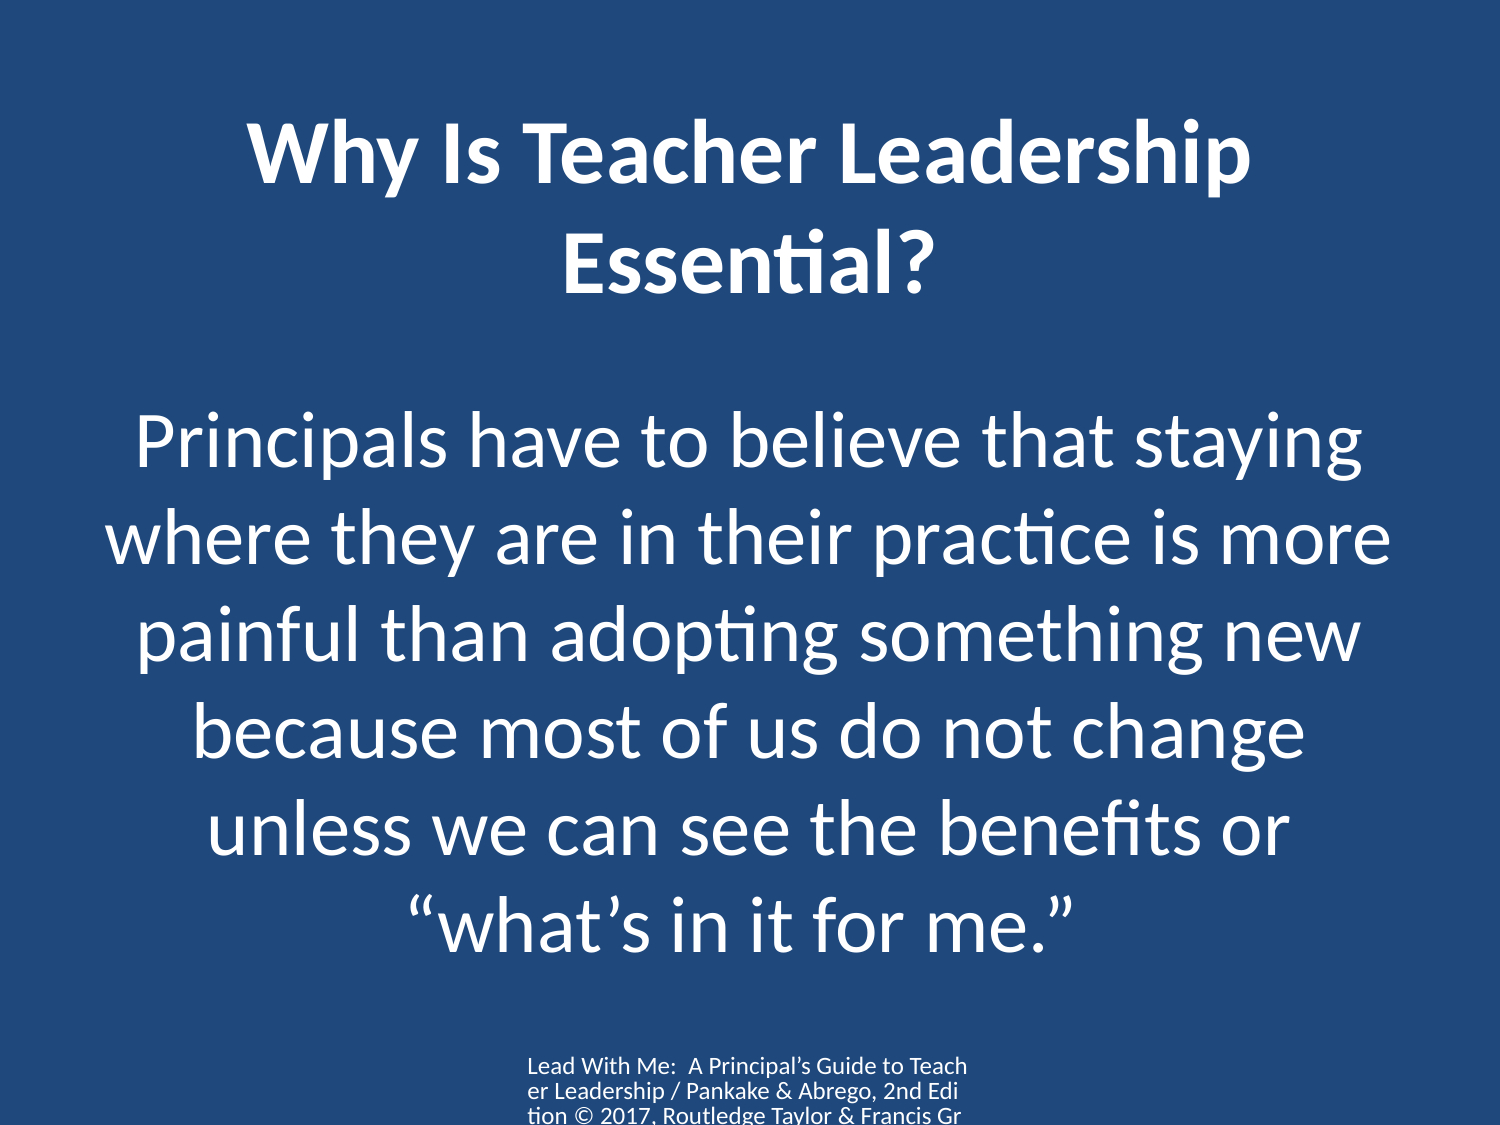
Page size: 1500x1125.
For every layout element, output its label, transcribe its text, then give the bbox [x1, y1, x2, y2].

title Principals have to believe that staying where they are in their practice is more painful than adopting something new because most of us do not change unless we can see the benefits or “what’s in it for me.” [75, 375, 1425, 980]
footer Lead With Me: A Principal’s Guide to Teacher Leadership / Pankake & Abrego, 2nd Edition © 2017, Routledge Taylor & Francis Group [512, 1034, 988, 1095]
text_box Why Is Teacher Leadership Essential? [74, 90, 1425, 314]
